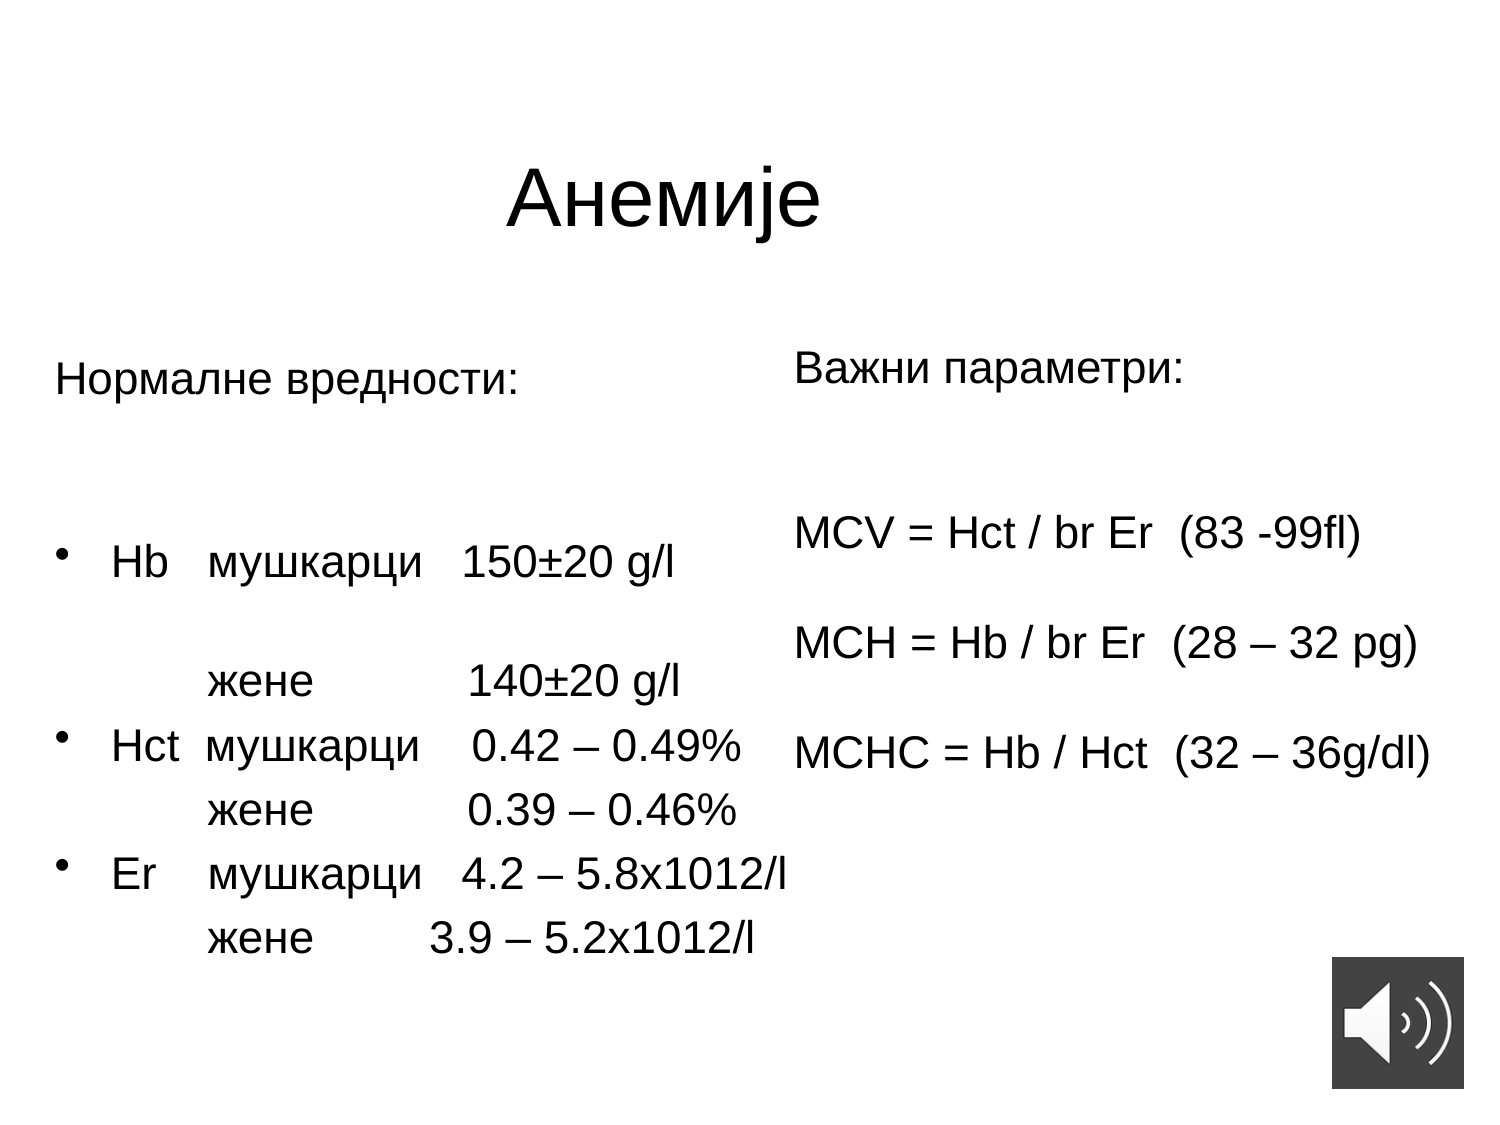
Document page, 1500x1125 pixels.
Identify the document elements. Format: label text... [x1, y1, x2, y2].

list Нормалне вредности: Hb мушкарци 150±20 g/l женe 140±20 g/l Hct мушкарци 0.42 – 0.49% женe 0.39 – 0.46% Er мушкарци 4.2 – 5.8x1012/l женe 3.9 – 5.2x1012/l [39, 252, 810, 926]
text_box Важни параметри: MCV = Hct / br Er (83 -99fl) MCH = Hb / br Er (28 – 32 pg) MCHC = Hb / Hct (32 – 36g/dl) [778, 330, 1494, 894]
picture [1330, 955, 1465, 1090]
text_box Анемије [492, 135, 839, 251]
